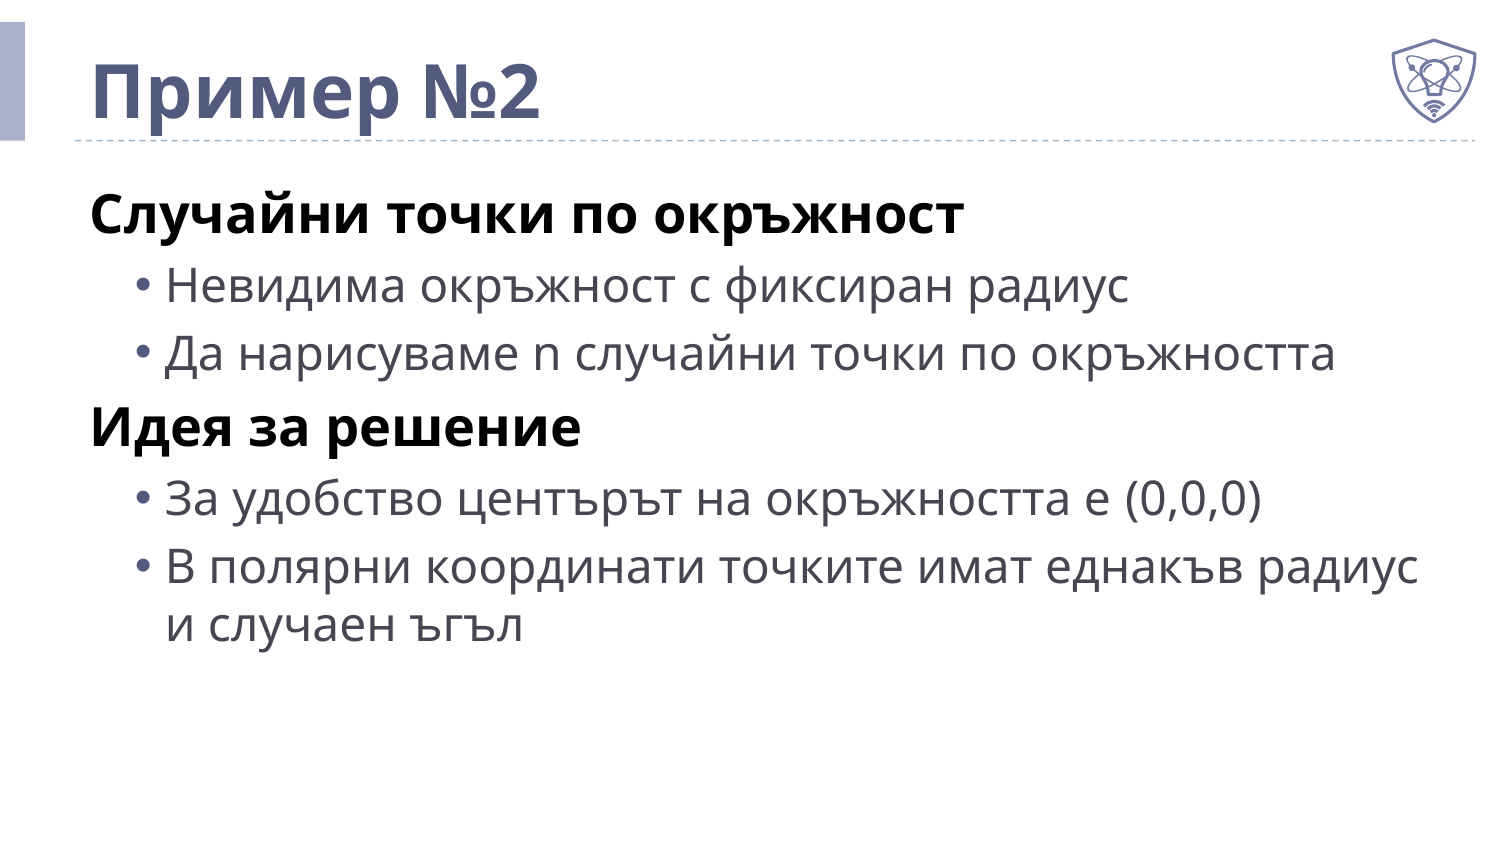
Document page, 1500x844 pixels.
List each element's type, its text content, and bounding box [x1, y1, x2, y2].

list Случайни точки по окръжност Невидима окръжност с фиксиран радиус Да нарисуваме n случайни точки по окръжността Идея за решение За удобство центърът на окръжността е (0,0,0) В полярни координати точките имат еднакъв радиус и случаен ъгъл [75, 171, 1475, 835]
title Пример №2 [75, 18, 1475, 141]
